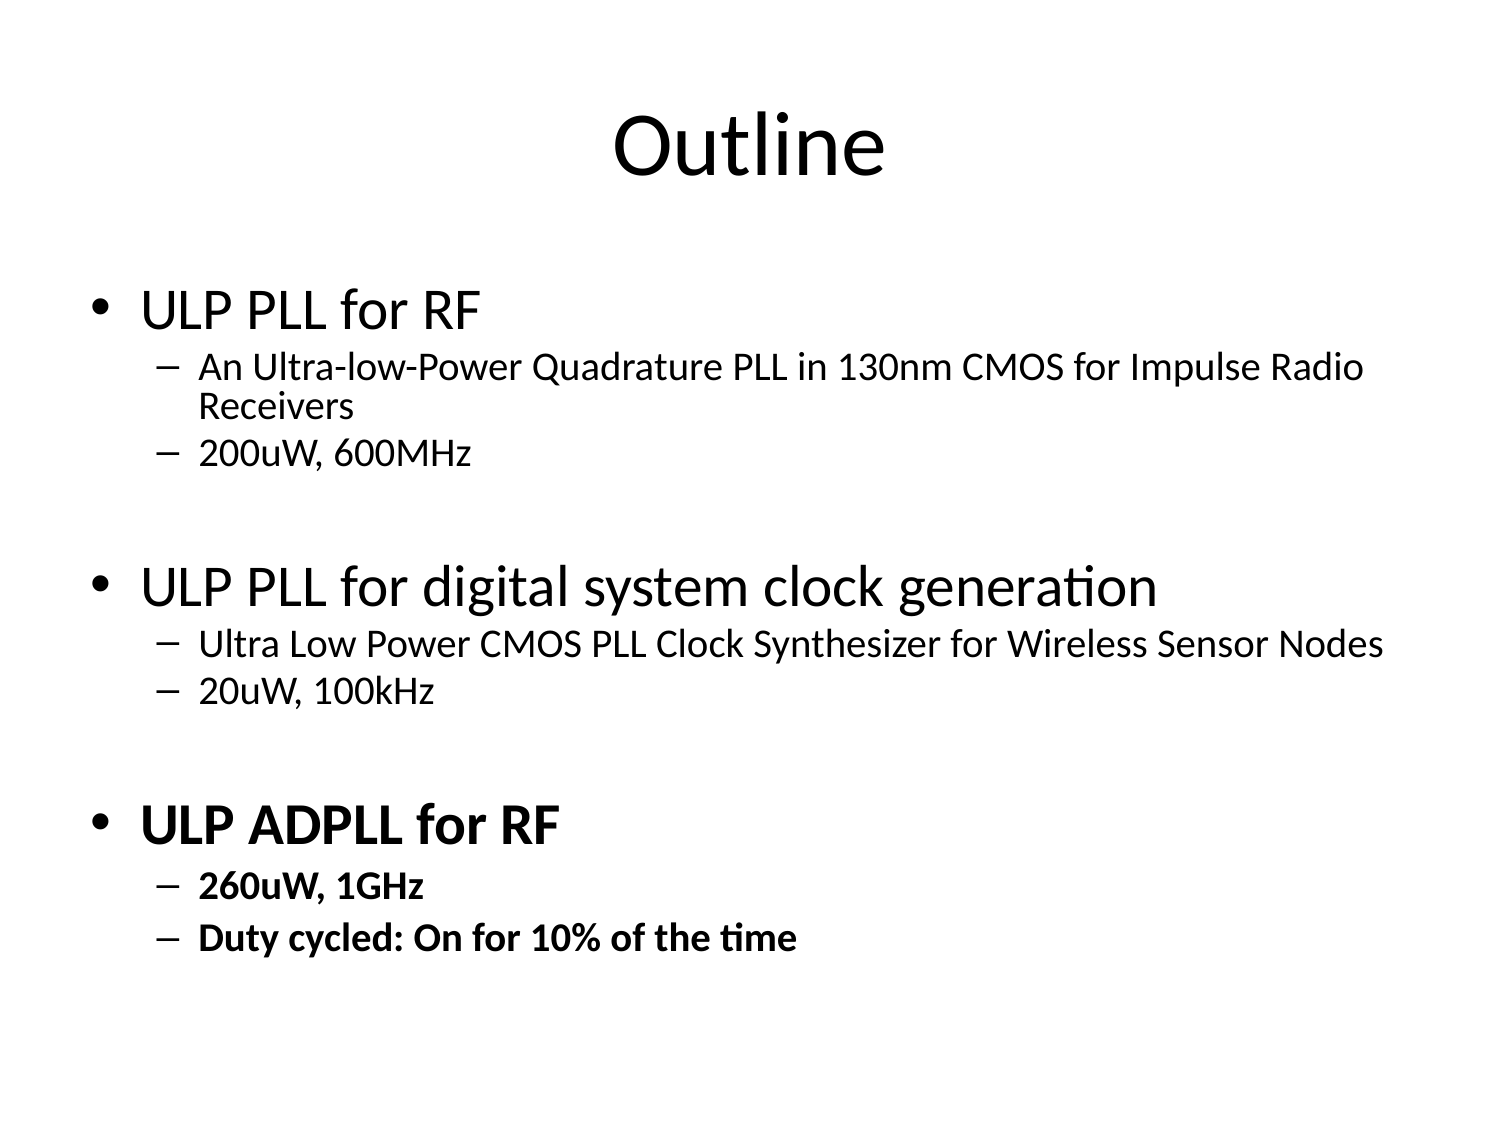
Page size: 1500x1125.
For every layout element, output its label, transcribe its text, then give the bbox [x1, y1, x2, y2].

list ULP PLL for RF An Ultra-low-Power Quadrature PLL in 130nm CMOS for Impulse Radio Receivers 200uW, 600MHz ULP PLL for digital system clock generation Ultra Low Power CMOS PLL Clock Synthesizer for Wireless Sensor Nodes 20uW, 100kHz ULP ADPLL for RF 260uW, 1GHz Duty cycled: On for 10% of the time [75, 262, 1425, 1005]
title Outline [75, 45, 1425, 233]
